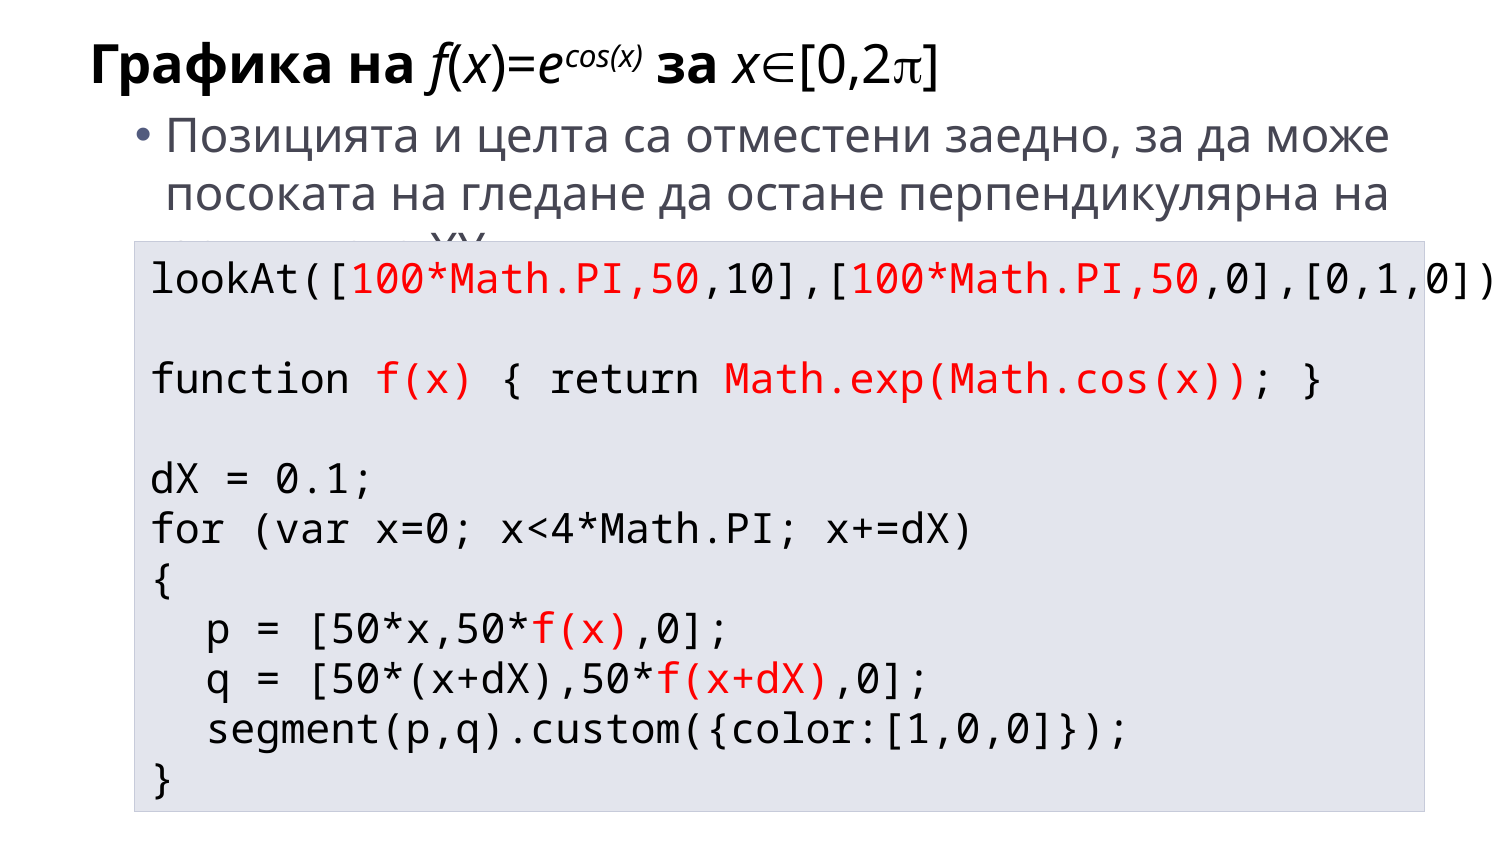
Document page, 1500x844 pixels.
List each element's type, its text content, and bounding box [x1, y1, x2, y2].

text_box lookAt([100*Math.PI,50,10],[100*Math.PI,50,0],[0,1,0]); function f(x) { return Math.exp(Math.cos(x)); } dX = 0.1; for (var x=0; x<4*Math.PI; x+=dX) { p = [50*x,50*f(x),0]; q = [50*(x+dX),50*f(x+dX),0]; segment(p,q).custom({color:[1,0,0]}); } [134, 241, 1425, 812]
list Графика на f(x)=ecos(x) за x[0,2] Позицията и целта са отместени заедно, за да може посоката на гледане да остане перпендикулярна на равнината XY [75, 21, 1475, 835]
